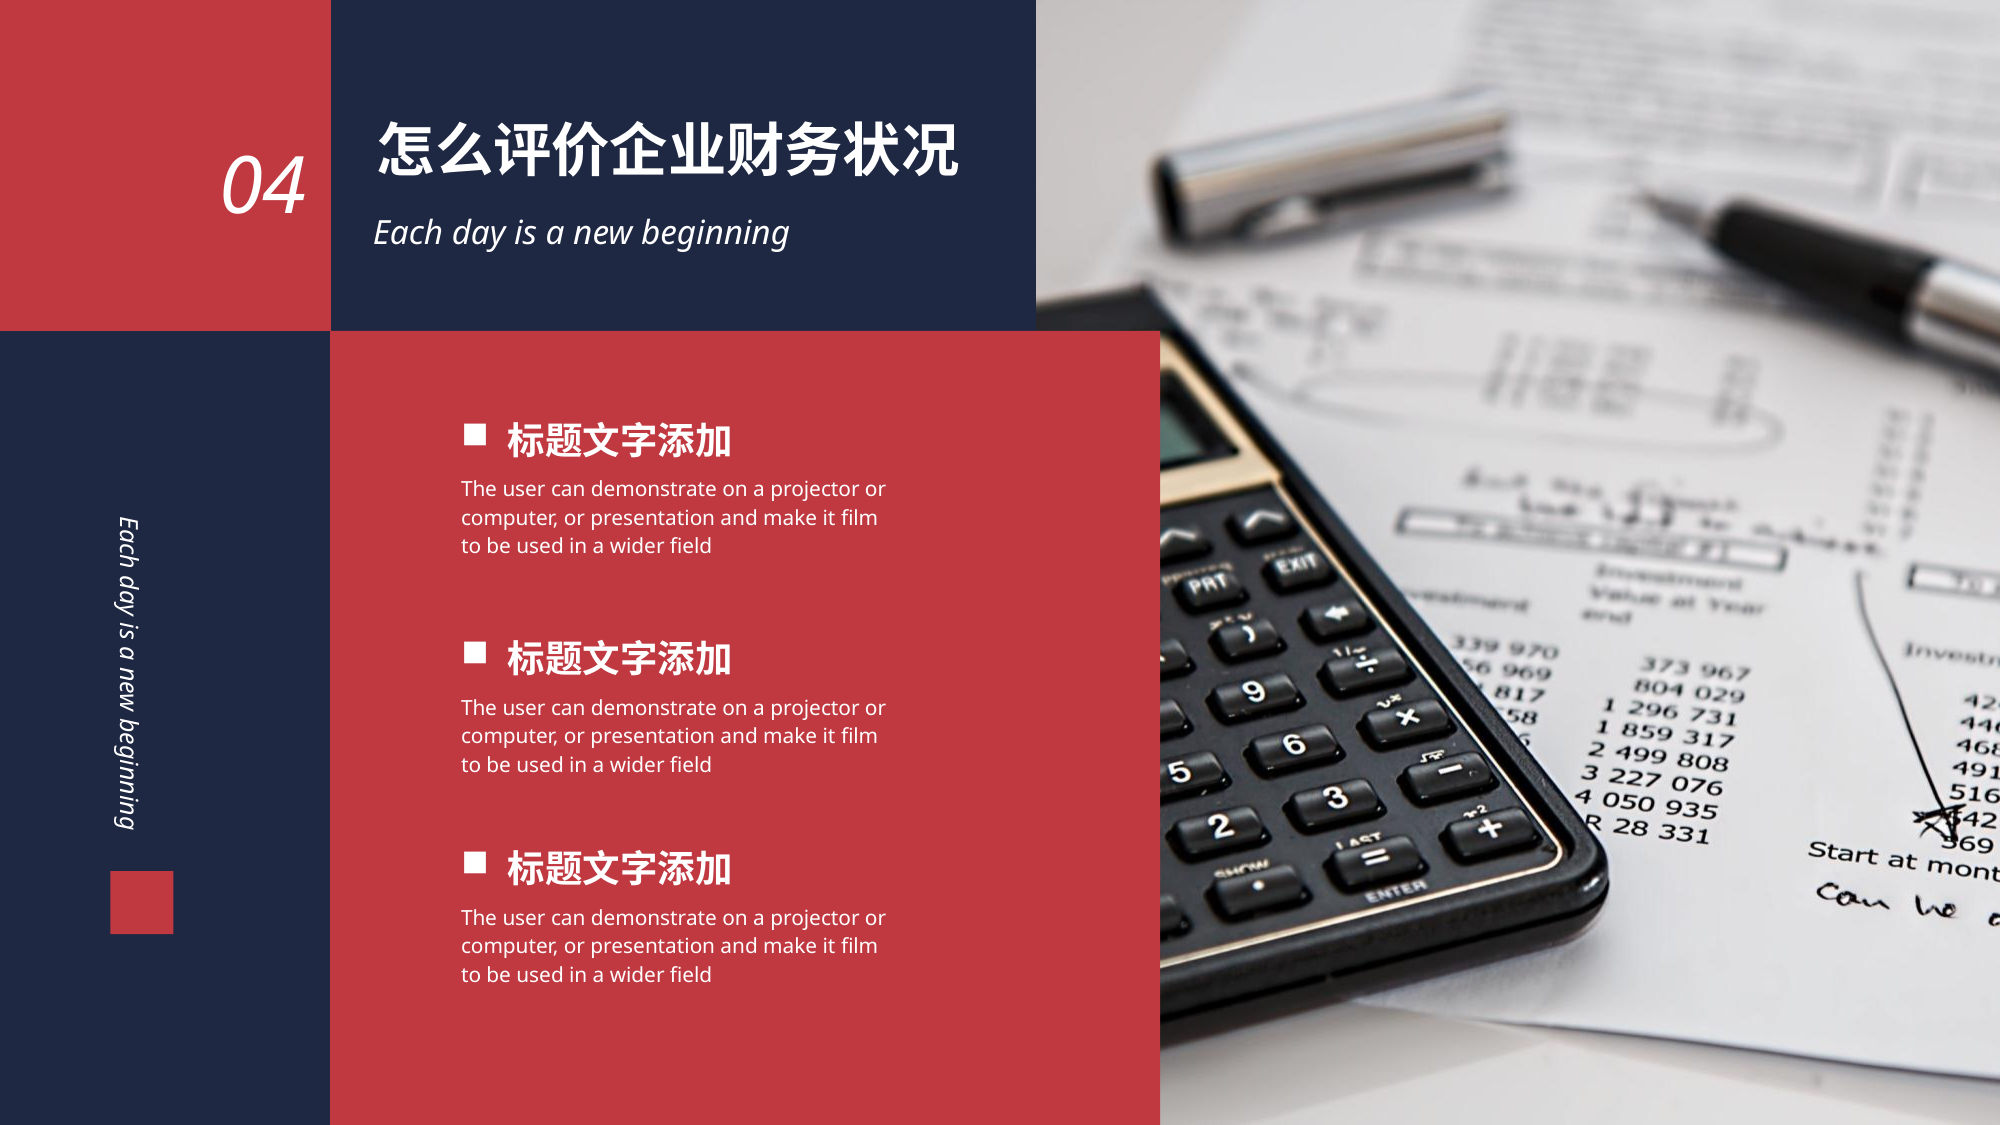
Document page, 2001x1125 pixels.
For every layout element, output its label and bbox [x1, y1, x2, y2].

text_box [110, 476, 174, 935]
text_box [446, 627, 908, 785]
text_box [141, 105, 1036, 256]
text_box [446, 838, 908, 996]
picture [1036, 0, 2000, 1125]
text_box [0, 0, 332, 332]
text_box [329, 330, 1036, 1125]
text_box [446, 409, 908, 567]
